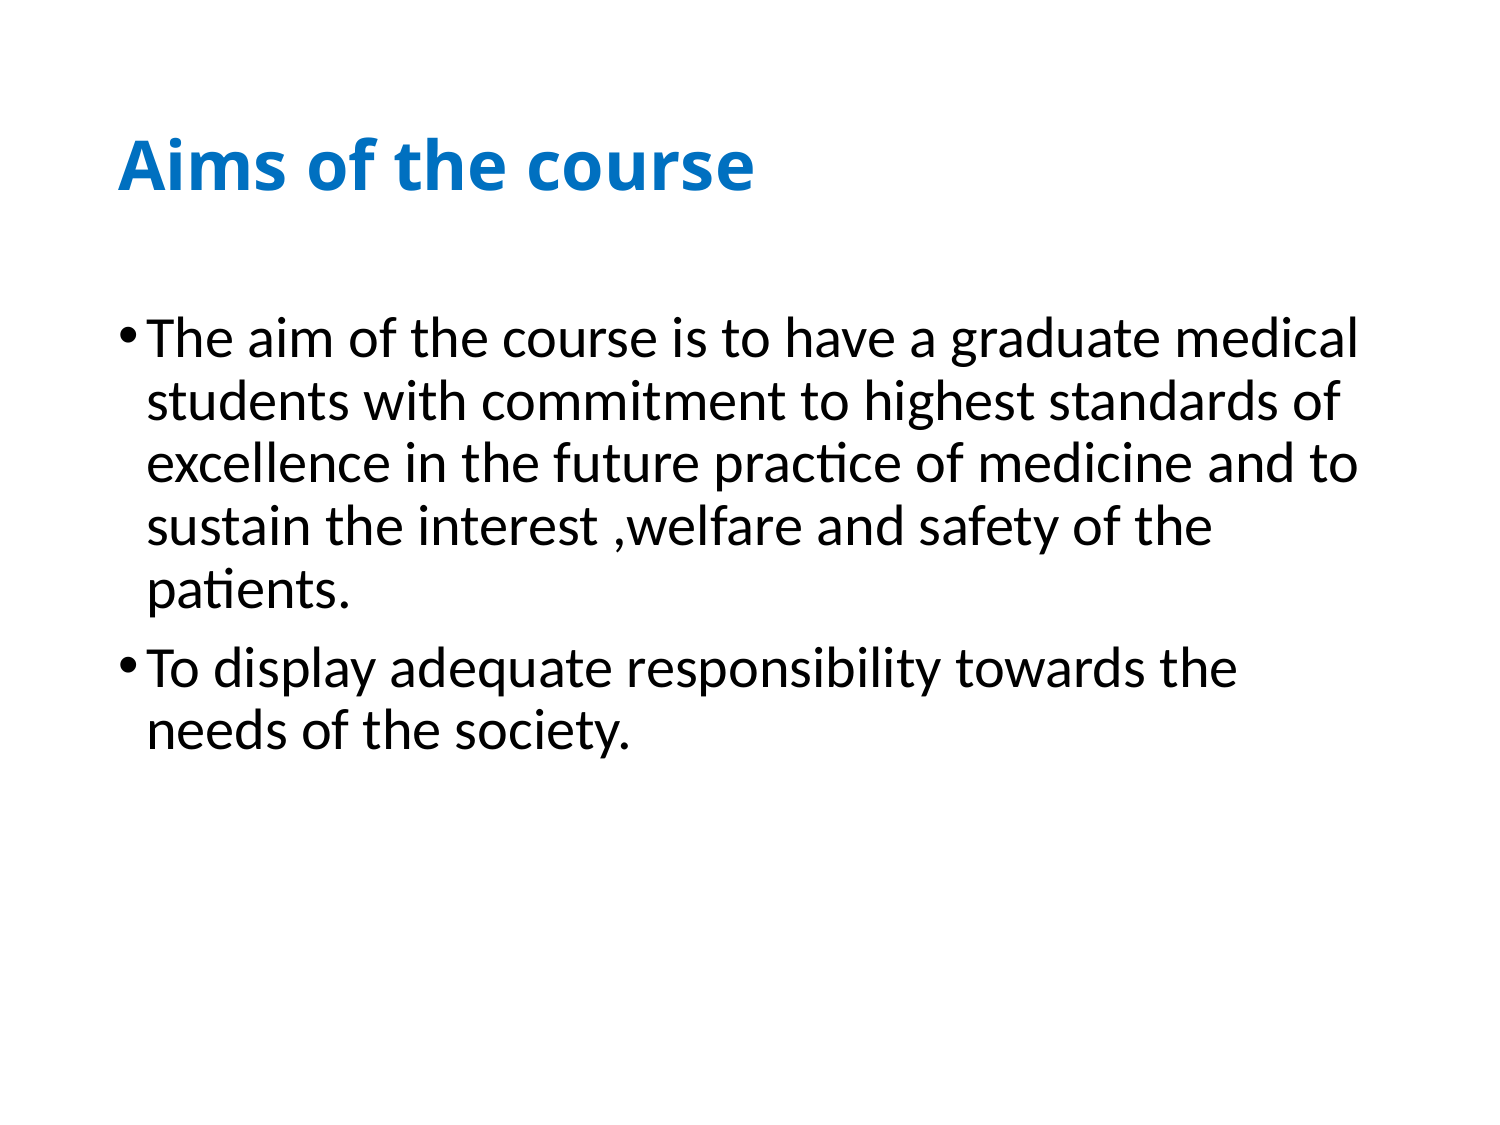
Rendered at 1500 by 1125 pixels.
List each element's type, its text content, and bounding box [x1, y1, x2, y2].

title Aims of the course [103, 59, 1397, 278]
list The aim of the course is to have a graduate medical students with commitment to highest standards of excellence in the future practice of medicine and to sustain the interest ,welfare and safety of the patients. To display adequate responsibility towards the needs of the society. [103, 299, 1397, 1014]
